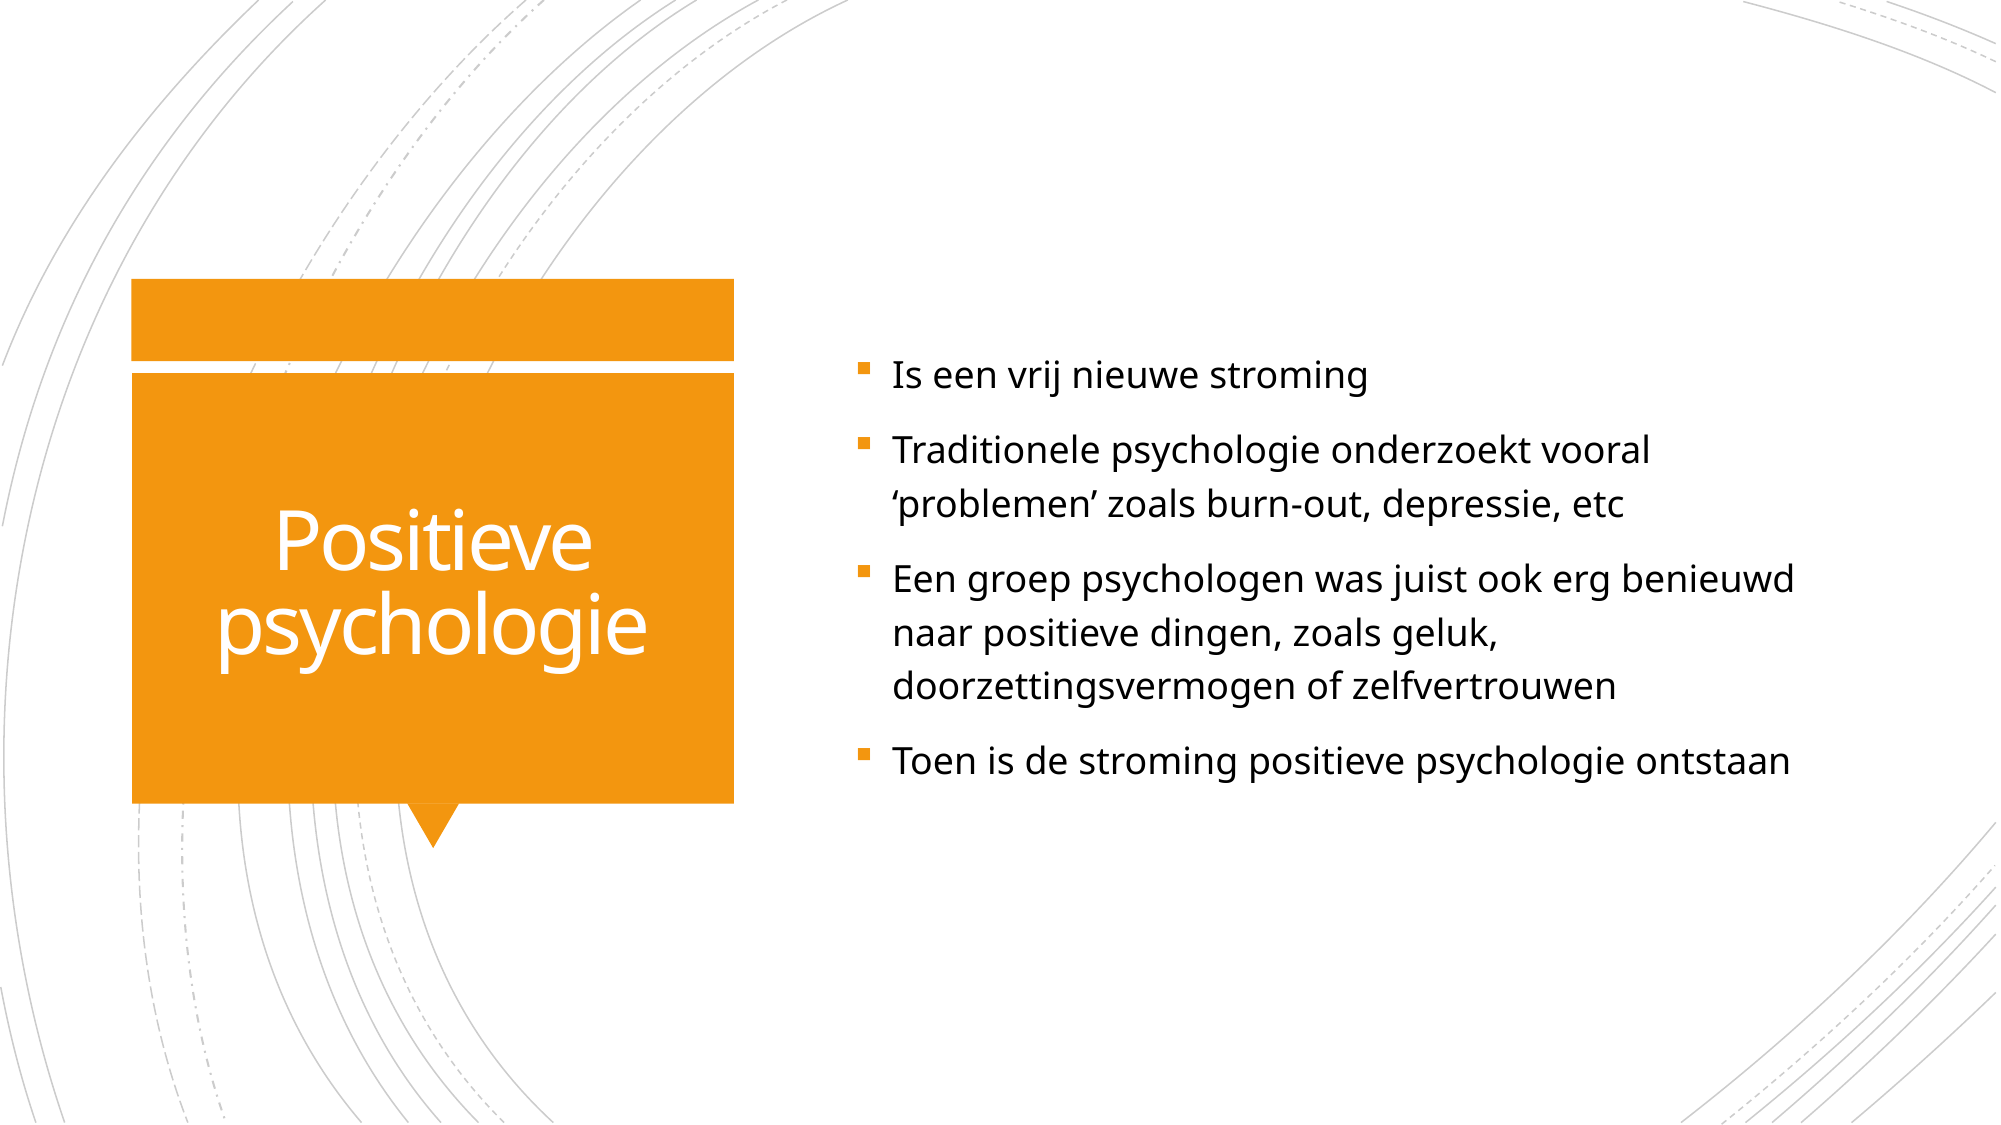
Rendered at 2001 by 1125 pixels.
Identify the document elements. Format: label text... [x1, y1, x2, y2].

list Is een vrij nieuwe stroming Traditionele psychologie onderzoekt vooral ‘problemen’ zoals burn-out, depressie, etc Een groep psychologen was juist ook erg benieuwd naar positieve dingen, zoals geluk, doorzettingsvermogen of zelfvertrouwen Toen is de stroming positieve psychologie ontstaan [839, 131, 1871, 993]
title Positieve psychologie [145, 385, 720, 789]
